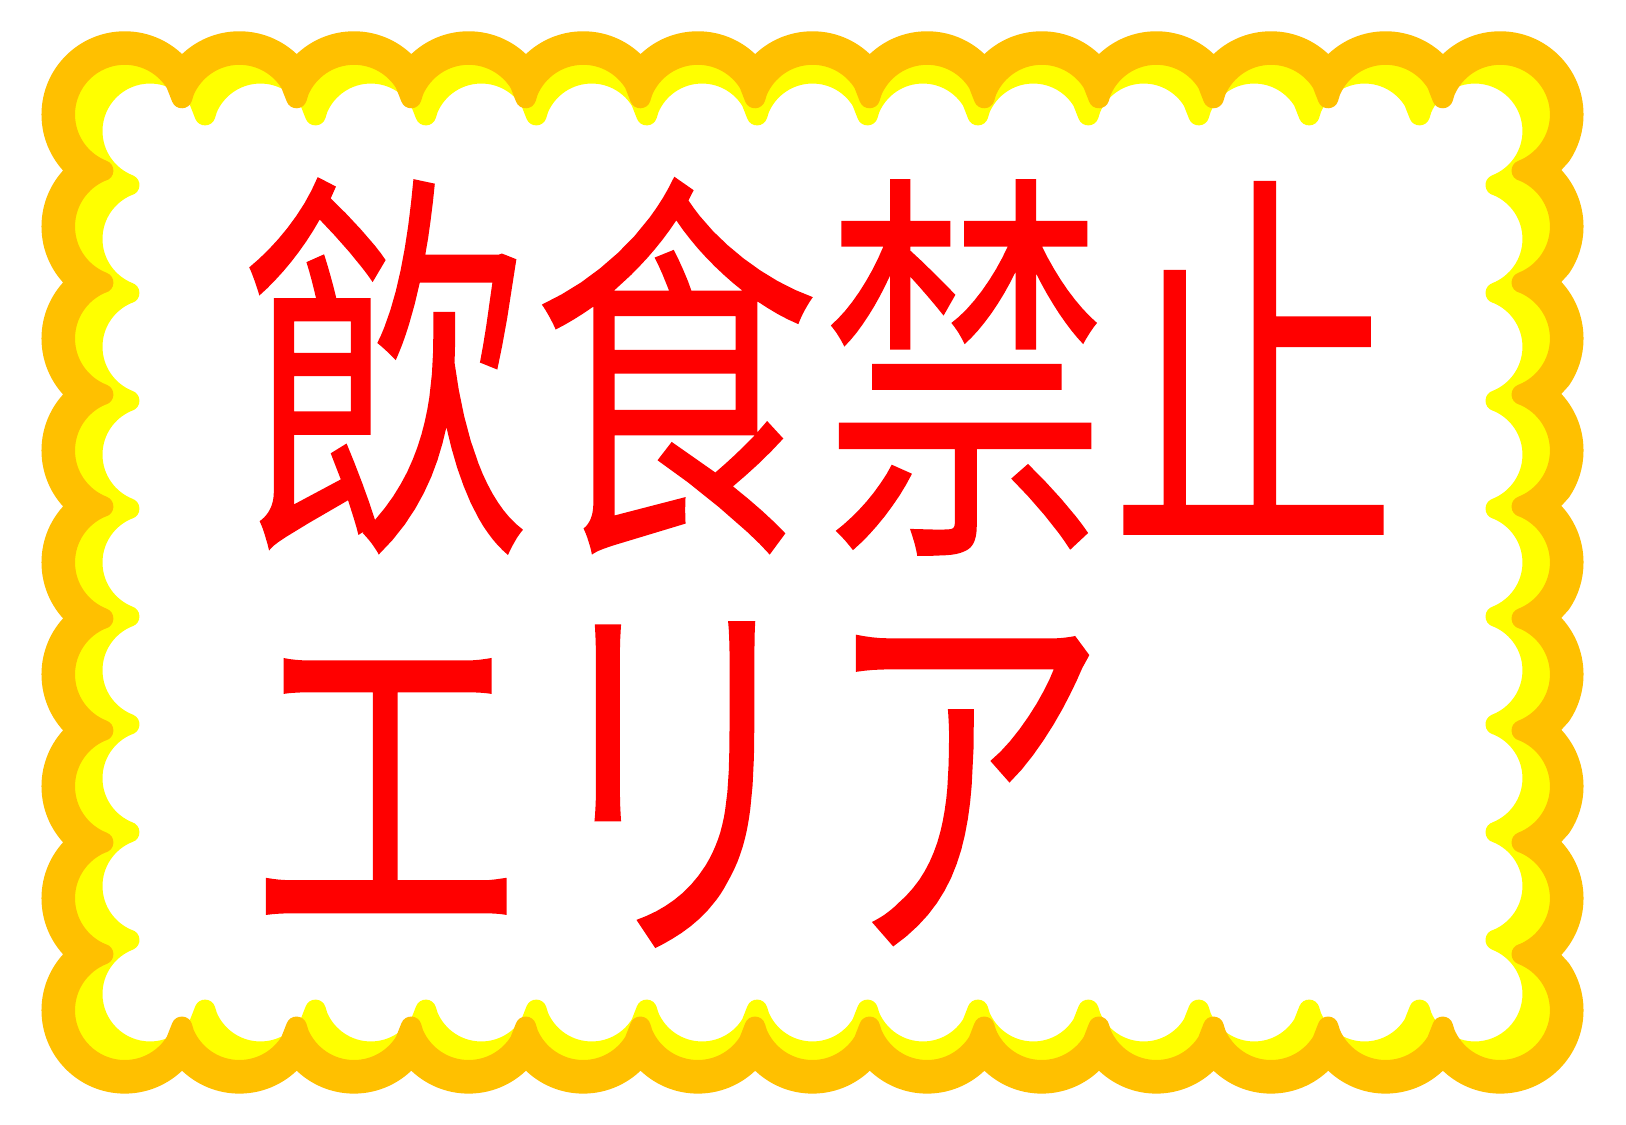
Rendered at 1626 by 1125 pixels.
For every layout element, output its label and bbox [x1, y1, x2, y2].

text_box [187, 1007, 286, 1066]
text_box [414, 58, 520, 118]
text_box [1456, 59, 1548, 1066]
text_box [187, 59, 286, 118]
text_box [1339, 59, 1437, 118]
text_box [1221, 1007, 1323, 1067]
text_box [1221, 58, 1323, 118]
text_box [414, 1007, 520, 1067]
text_box [77, 59, 169, 1066]
text_box [1103, 1007, 1210, 1067]
text_box [301, 1007, 404, 1067]
text_box [1103, 58, 1210, 118]
text_box [527, 1007, 1098, 1067]
text_box [301, 58, 404, 118]
text_box [527, 58, 1098, 118]
text_box [1339, 1007, 1437, 1066]
text_box [49, 39, 1576, 1086]
